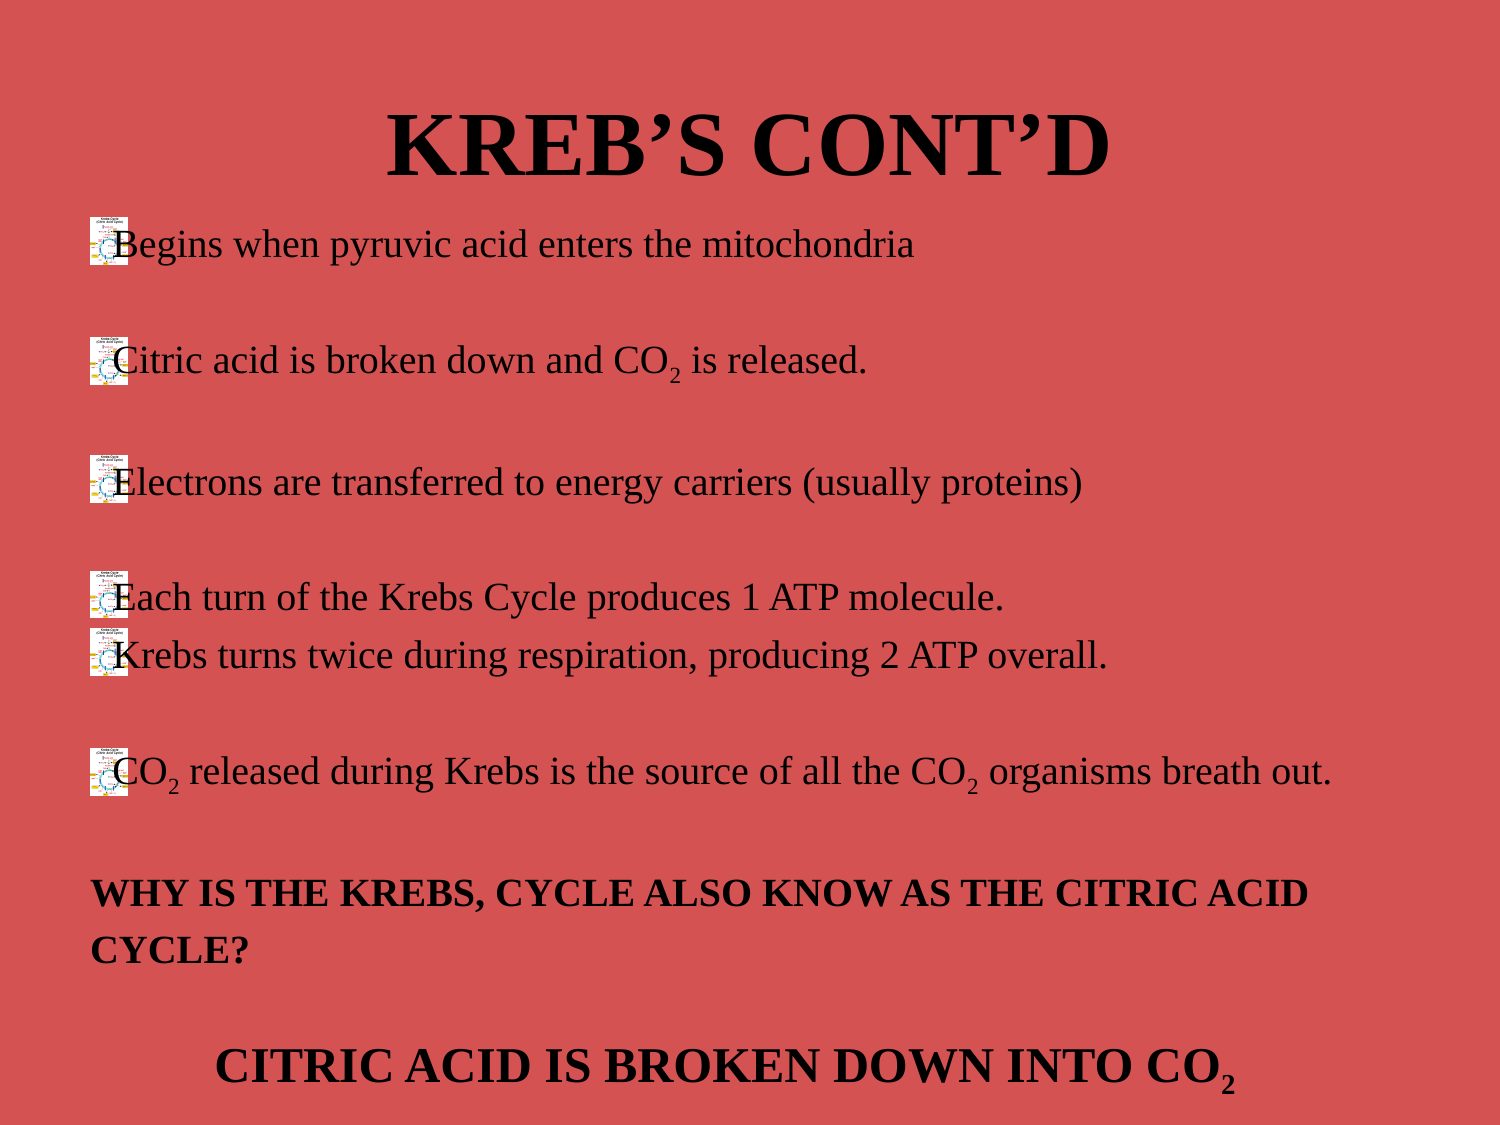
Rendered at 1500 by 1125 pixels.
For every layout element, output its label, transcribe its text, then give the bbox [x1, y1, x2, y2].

picture [90, 217, 128, 265]
picture [90, 748, 128, 796]
picture [90, 571, 128, 618]
text_box CITRIC ACID IS BROKEN DOWN INTO CO2 [150, 1024, 1300, 1108]
title KREB’S CONT’D [75, 45, 1425, 200]
picture [90, 337, 128, 385]
picture [90, 628, 128, 676]
picture [90, 455, 128, 503]
list Begins when pyruvic acid enters the mitochondria Citric acid is broken down and CO2 is released. Electrons are transferred to energy carriers (usually proteins) Each turn of the Krebs Cycle produces 1 ATP molecule. Krebs turns twice during respiration, producing 2 ATP overall. CO2 released during Krebs is the source of all the CO2 organisms breath out. WHY IS THE KREBS, CYCLE ALSO KNOW AS THE CITRIC ACID CYCLE? [75, 200, 1425, 988]
